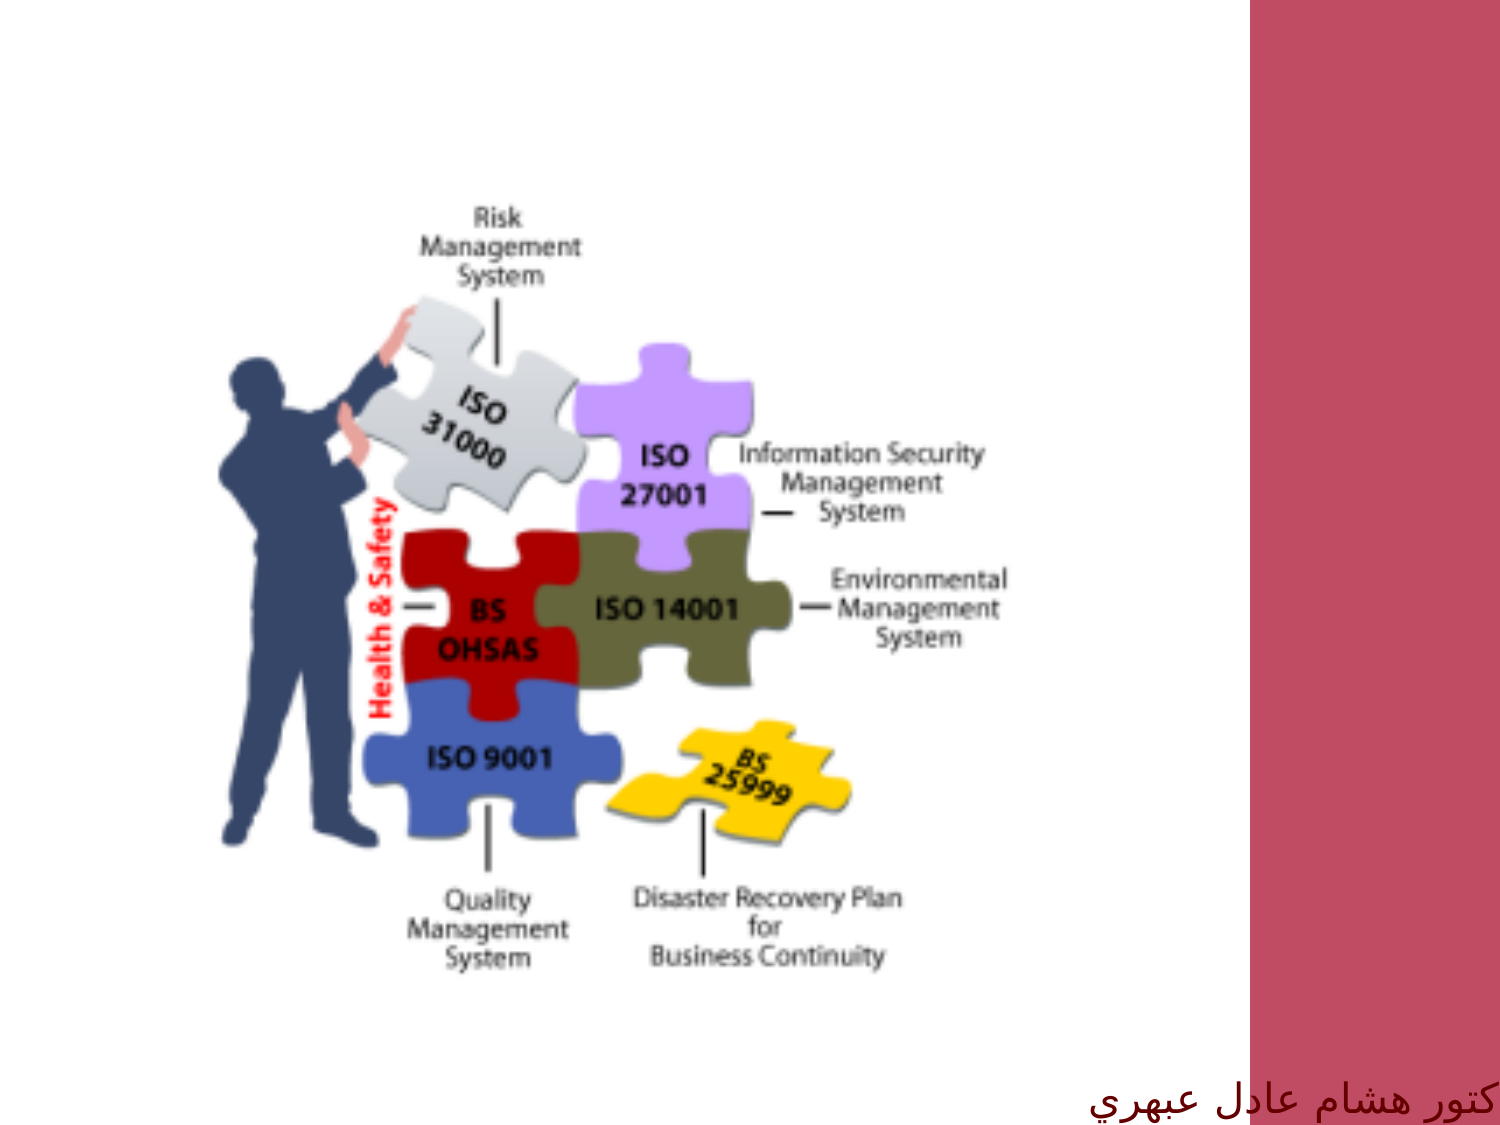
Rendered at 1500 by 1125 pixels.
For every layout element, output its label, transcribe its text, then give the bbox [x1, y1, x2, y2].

text_box [1248, 0, 1500, 1064]
picture [149, 187, 1025, 1000]
text_box الدكتور هشام عادل عبهري [1073, 1064, 1500, 1125]
